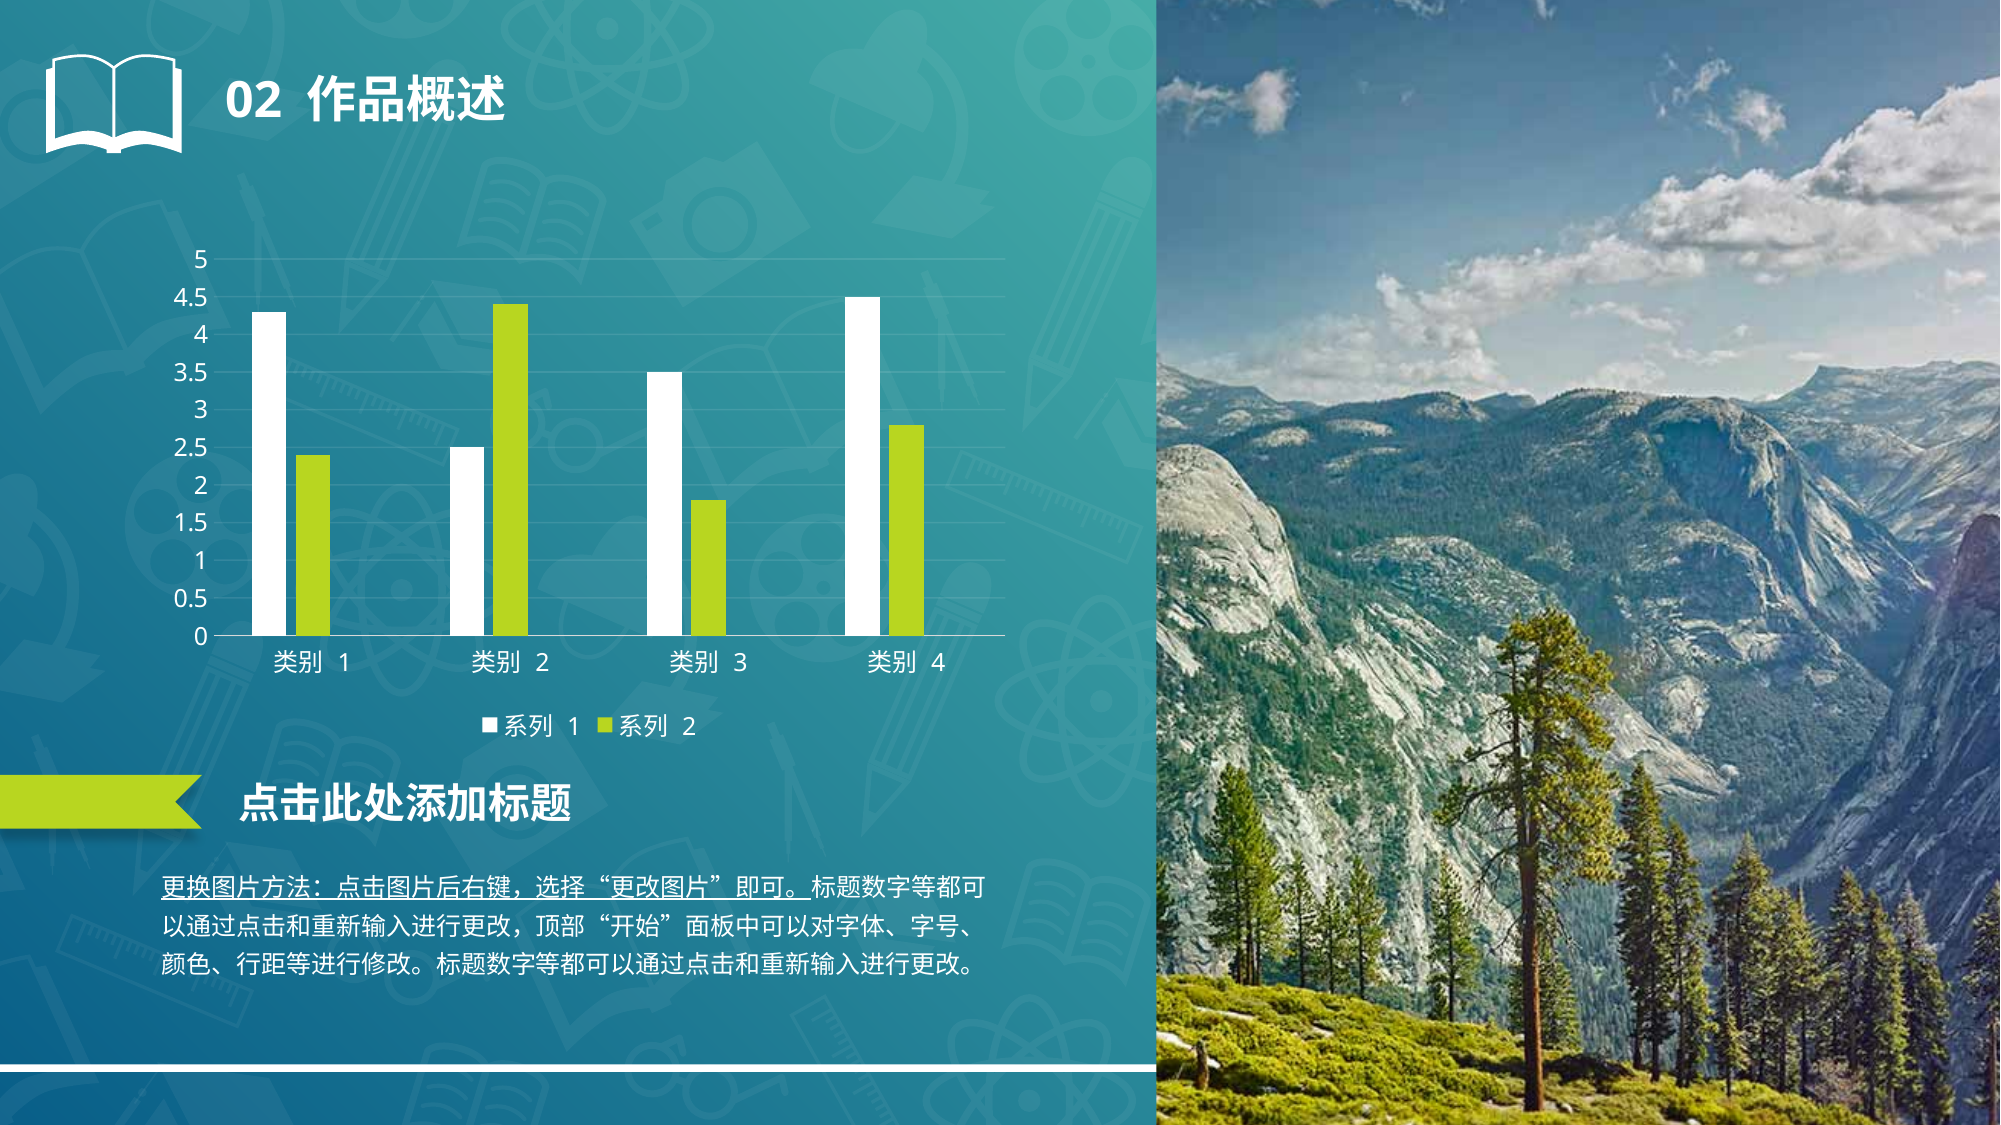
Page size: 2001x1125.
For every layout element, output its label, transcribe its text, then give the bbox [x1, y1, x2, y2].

text_box 点击此处添加标题 [223, 768, 588, 834]
list 02 作品概述 [209, 41, 1081, 162]
text_box [0, 773, 205, 830]
text_box 更换图片方法：点击图片后右键，选择“更改图片”即可。标题数字等都可以通过点击和重新输入进行更改，顶部“开始”面板中可以对字体、字号、颜色、行距等进行修改。标题数字等都可以通过点击和重新输入进行更改。 [146, 854, 1023, 987]
chart [156, 231, 1023, 750]
picture [1156, 0, 2000, 1125]
